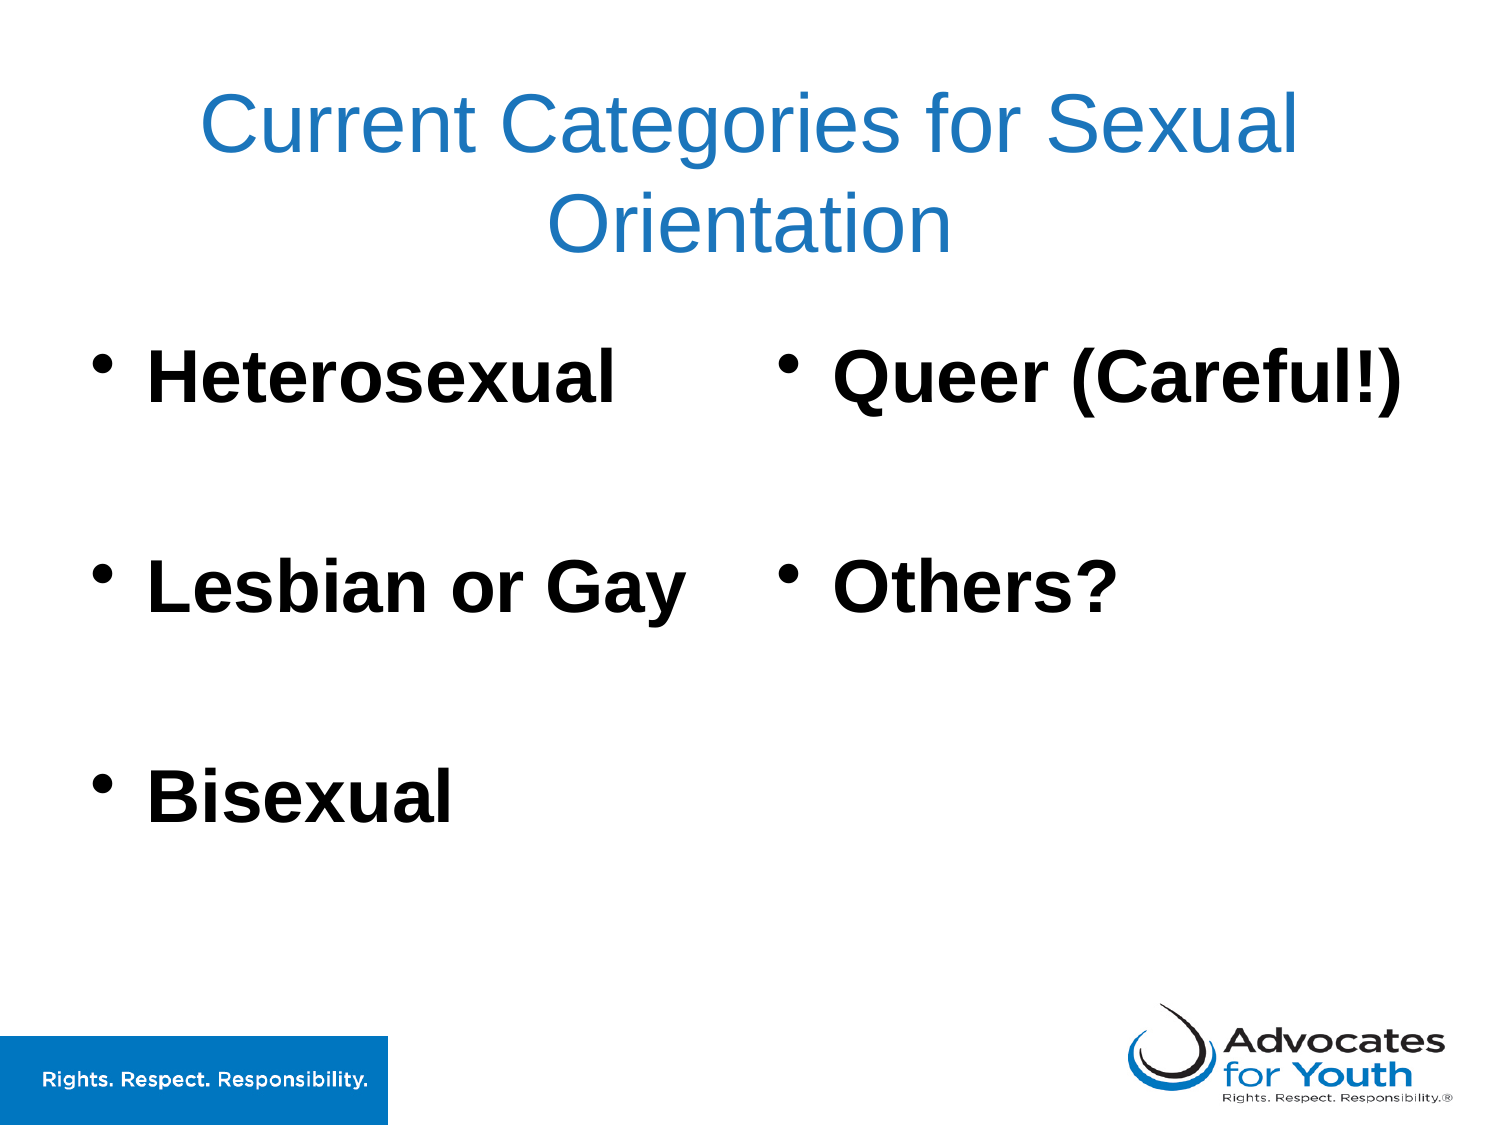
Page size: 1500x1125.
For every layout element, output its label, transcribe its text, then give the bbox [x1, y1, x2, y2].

title Current Categories for Sexual Orientation [112, 75, 1388, 263]
picture [1093, 988, 1495, 1123]
list Heterosexual Lesbian or Gay Bisexual [75, 320, 739, 1063]
picture [0, 1036, 388, 1125]
list Queer (Careful!) Others? [761, 320, 1425, 1063]
